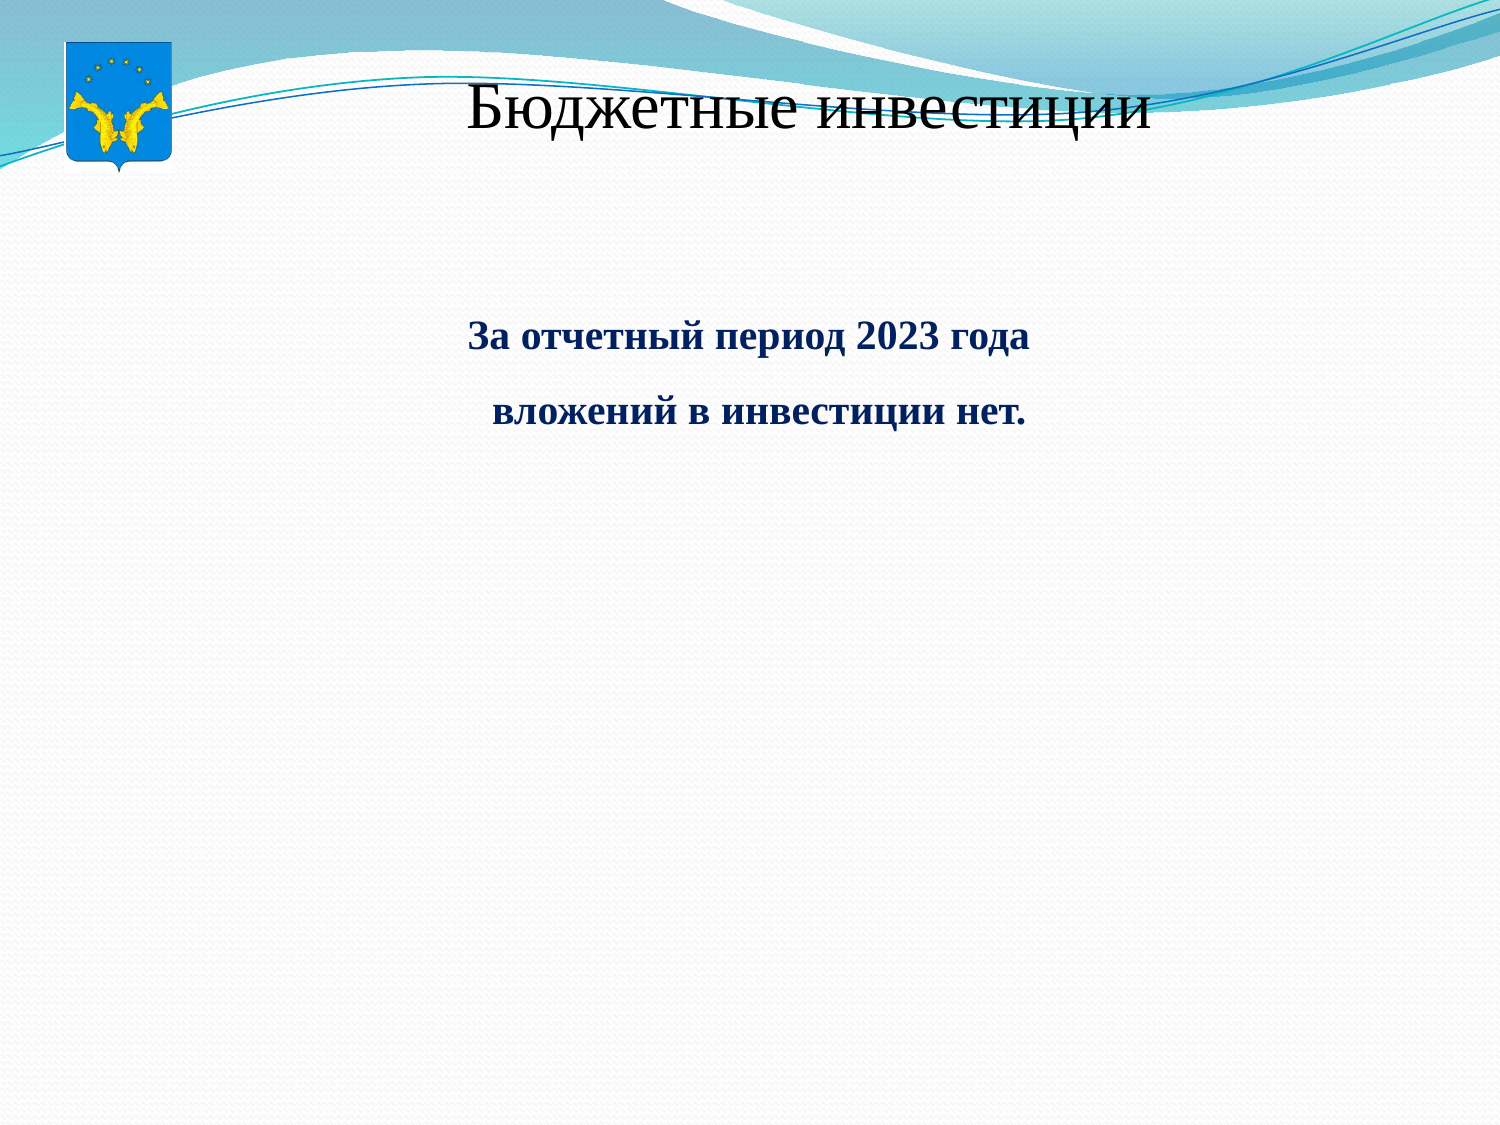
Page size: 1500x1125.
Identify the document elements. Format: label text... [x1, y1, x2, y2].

title За отчетный период 2023 года вложений в инвестиции нет. [53, 208, 1466, 468]
picture [64, 42, 172, 173]
text_box Бюджетные инвестиции [360, 54, 1259, 150]
